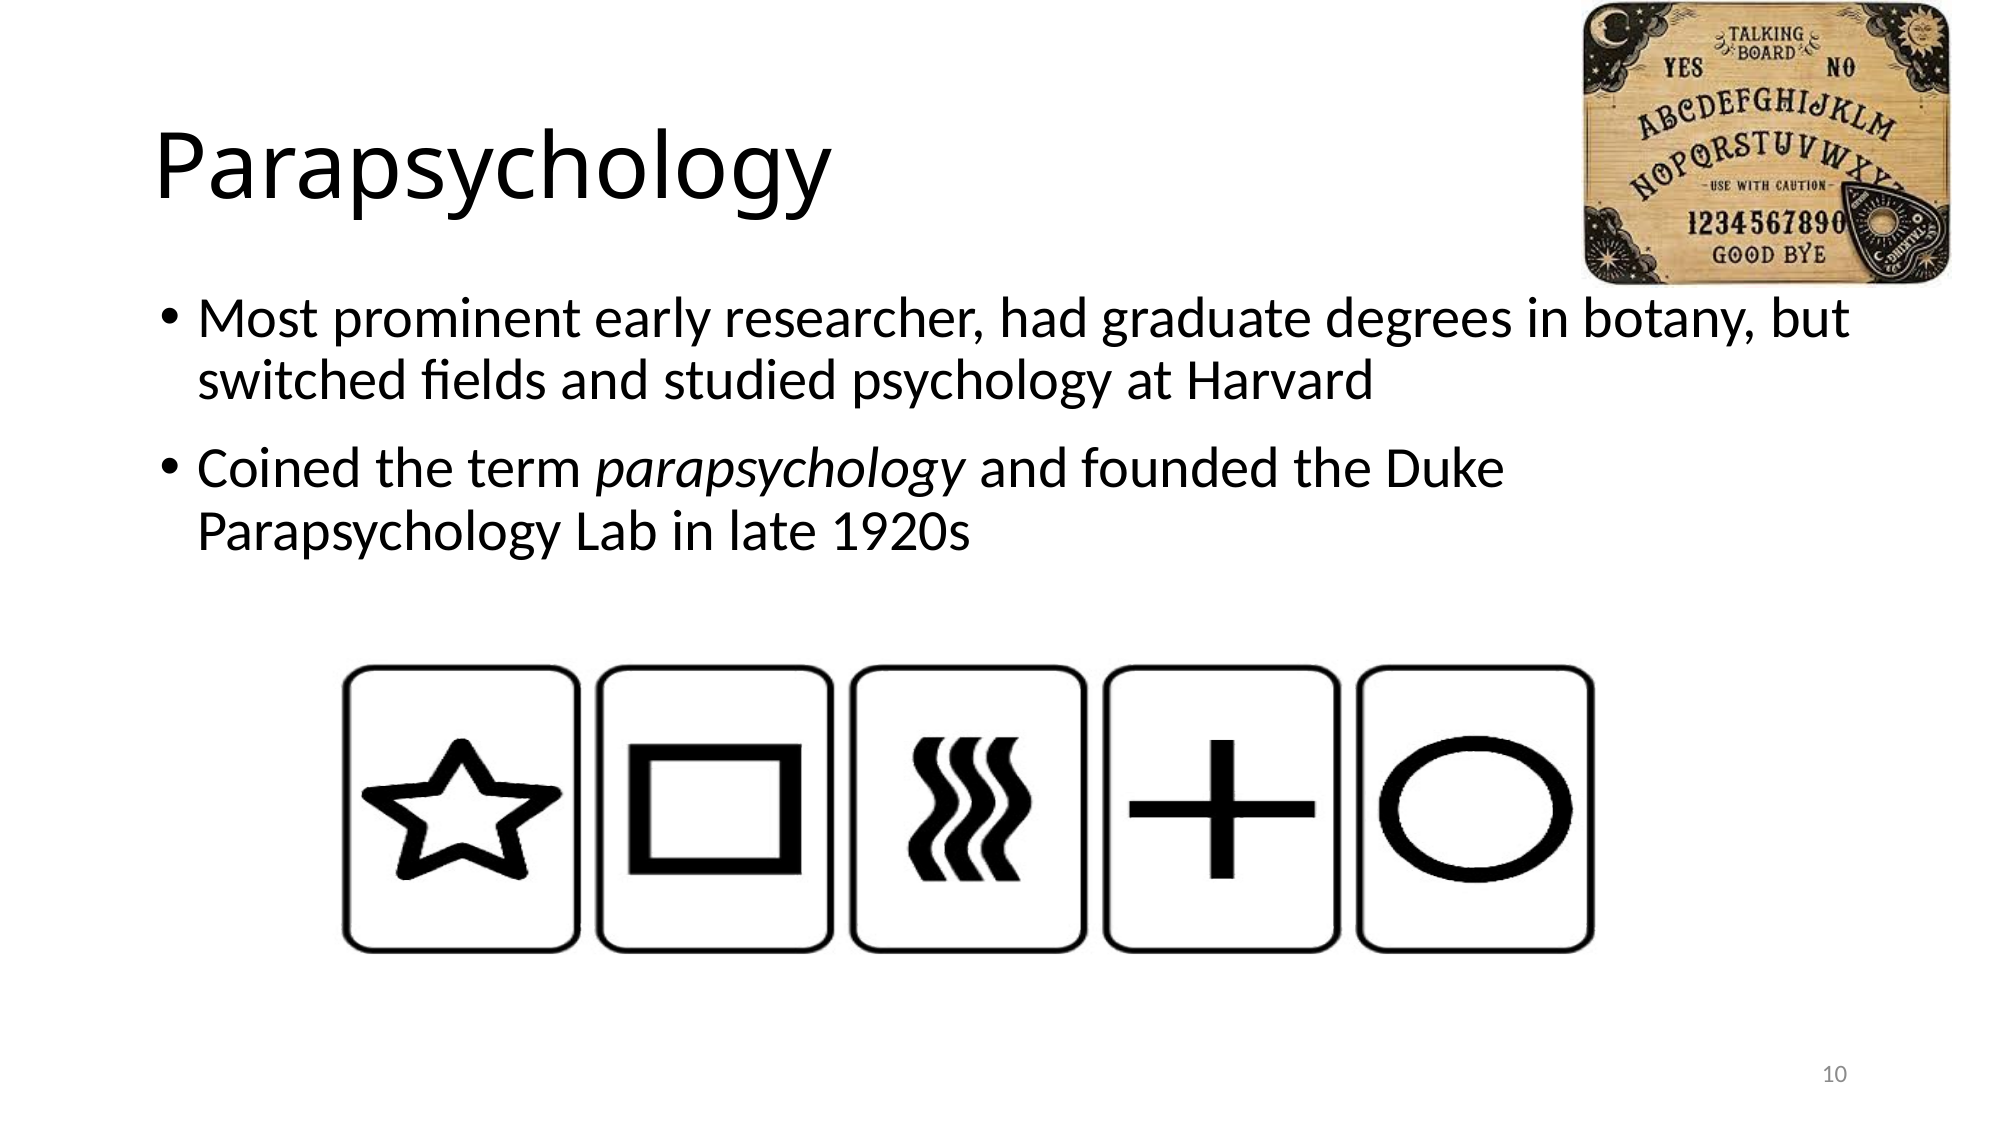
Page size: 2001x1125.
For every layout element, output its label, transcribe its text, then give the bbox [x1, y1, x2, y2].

picture [1581, 0, 1952, 288]
picture [305, 638, 1631, 981]
title Parapsychology [137, 59, 1581, 278]
slide_number 10 [1412, 1042, 1863, 1103]
list Most prominent early researcher, had graduate degrees in botany, but switched fields and studied psychology at Harvard Coined the term parapsychology and founded the Duke Parapsychology Lab in late 1920s [144, 279, 1883, 846]
